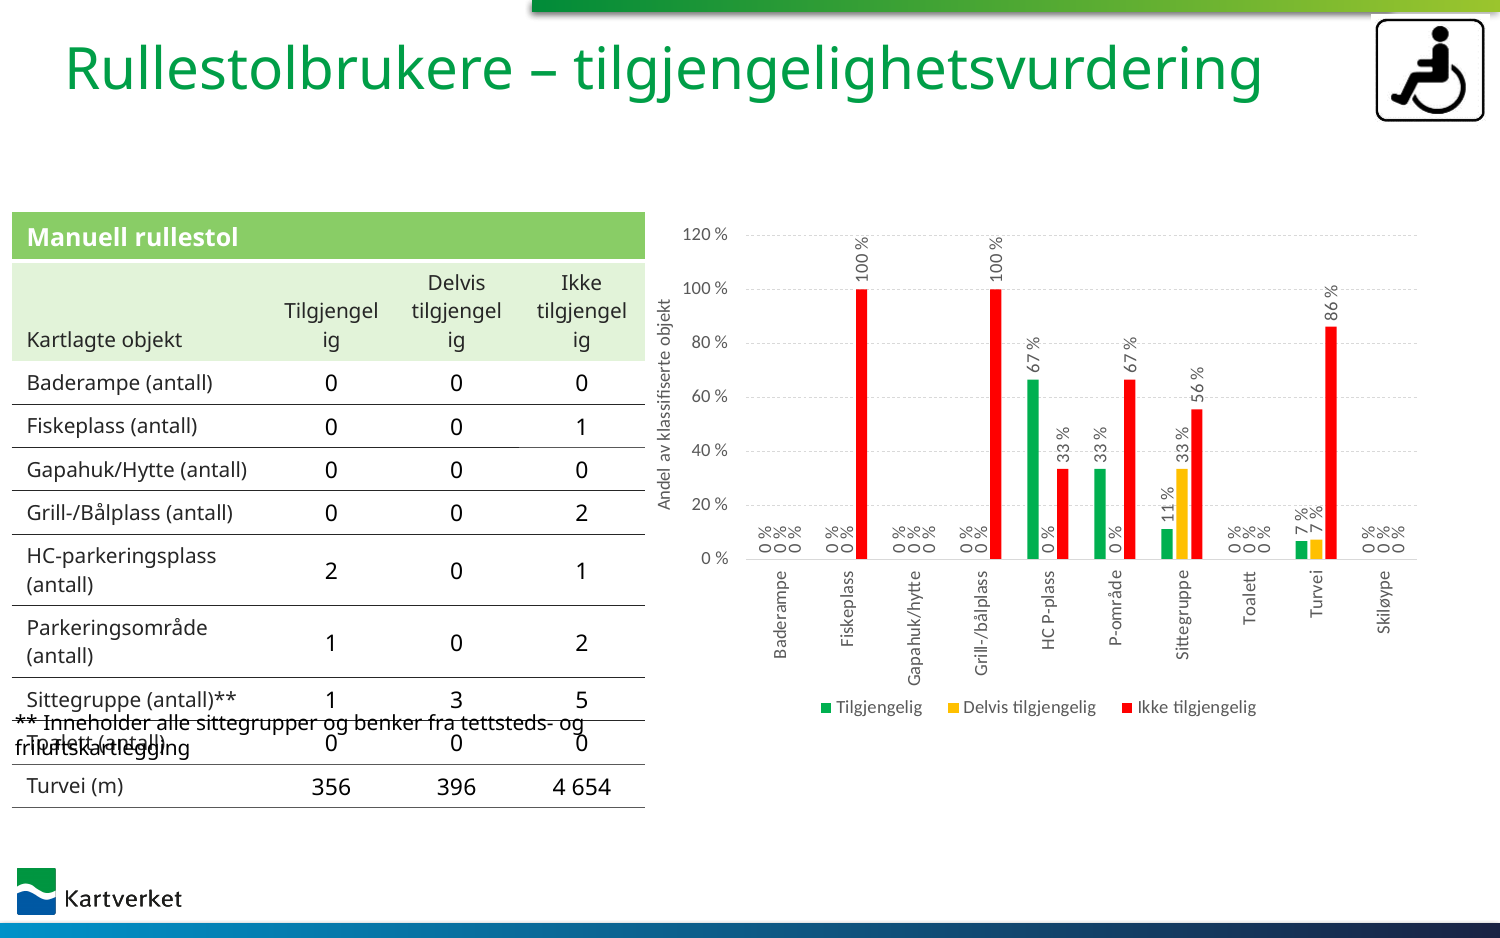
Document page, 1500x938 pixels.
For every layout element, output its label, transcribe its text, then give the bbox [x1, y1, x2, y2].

picture [643, 218, 1427, 728]
table_cell 396 [394, 768, 519, 807]
table_cell 356 [269, 768, 394, 807]
table_cell Kartlagte objekt [12, 263, 269, 361]
table_cell Fiskeplass (antall) [12, 405, 269, 447]
table_cell 3 [394, 678, 519, 702]
table_cell 0 [394, 361, 519, 404]
table_cell 1 [519, 405, 638, 447]
table_cell 0 [519, 448, 638, 490]
table_cell 5 [519, 678, 638, 702]
table_cell 0 [394, 606, 519, 677]
table_cell 2 [519, 606, 638, 677]
table_cell 2 [519, 491, 638, 534]
picture [1371, 13, 1491, 127]
table_cell Gapahuk/Hytte (antall) [12, 448, 269, 490]
table_cell 0 [394, 491, 519, 534]
table_cell 2 [269, 535, 394, 605]
table_cell Sittegruppe (antall)** [12, 678, 269, 702]
table_cell Ikke tilgjengelig [519, 263, 638, 361]
table_header Manuell rullestol [12, 212, 645, 259]
table_cell 0 [394, 405, 519, 447]
text_box ** Inneholder alle sittegrupper og benker fra tettsteds- og friluftskartlegging [0, 702, 745, 768]
table_cell 0 [269, 361, 394, 404]
table_cell 0 [269, 405, 394, 447]
table_cell Baderampe (antall) [12, 361, 269, 404]
text_box Rullestolbrukere – tilgjengelighetsvurdering [49, 12, 1372, 109]
table_cell 0 [269, 491, 394, 534]
table_cell 1 [519, 535, 638, 605]
table_cell 4 654 [519, 768, 645, 807]
table_cell Grill-/Bålplass (antall) [12, 491, 269, 534]
table_cell Tilgjengelig [269, 263, 394, 361]
table_cell HC-parkeringsplass (antall) [12, 535, 269, 605]
table_cell 0 [394, 448, 519, 490]
table_cell Parkeringsområde (antall) [12, 606, 269, 677]
table_cell 0 [269, 448, 394, 490]
table_cell 1 [269, 606, 394, 677]
table_cell Delvis tilgjengelig [394, 263, 519, 361]
table_cell Turvei (m) [12, 768, 269, 807]
table_cell 0 [519, 361, 638, 404]
table_cell 0 [394, 535, 519, 605]
table_cell 1 [269, 678, 394, 702]
